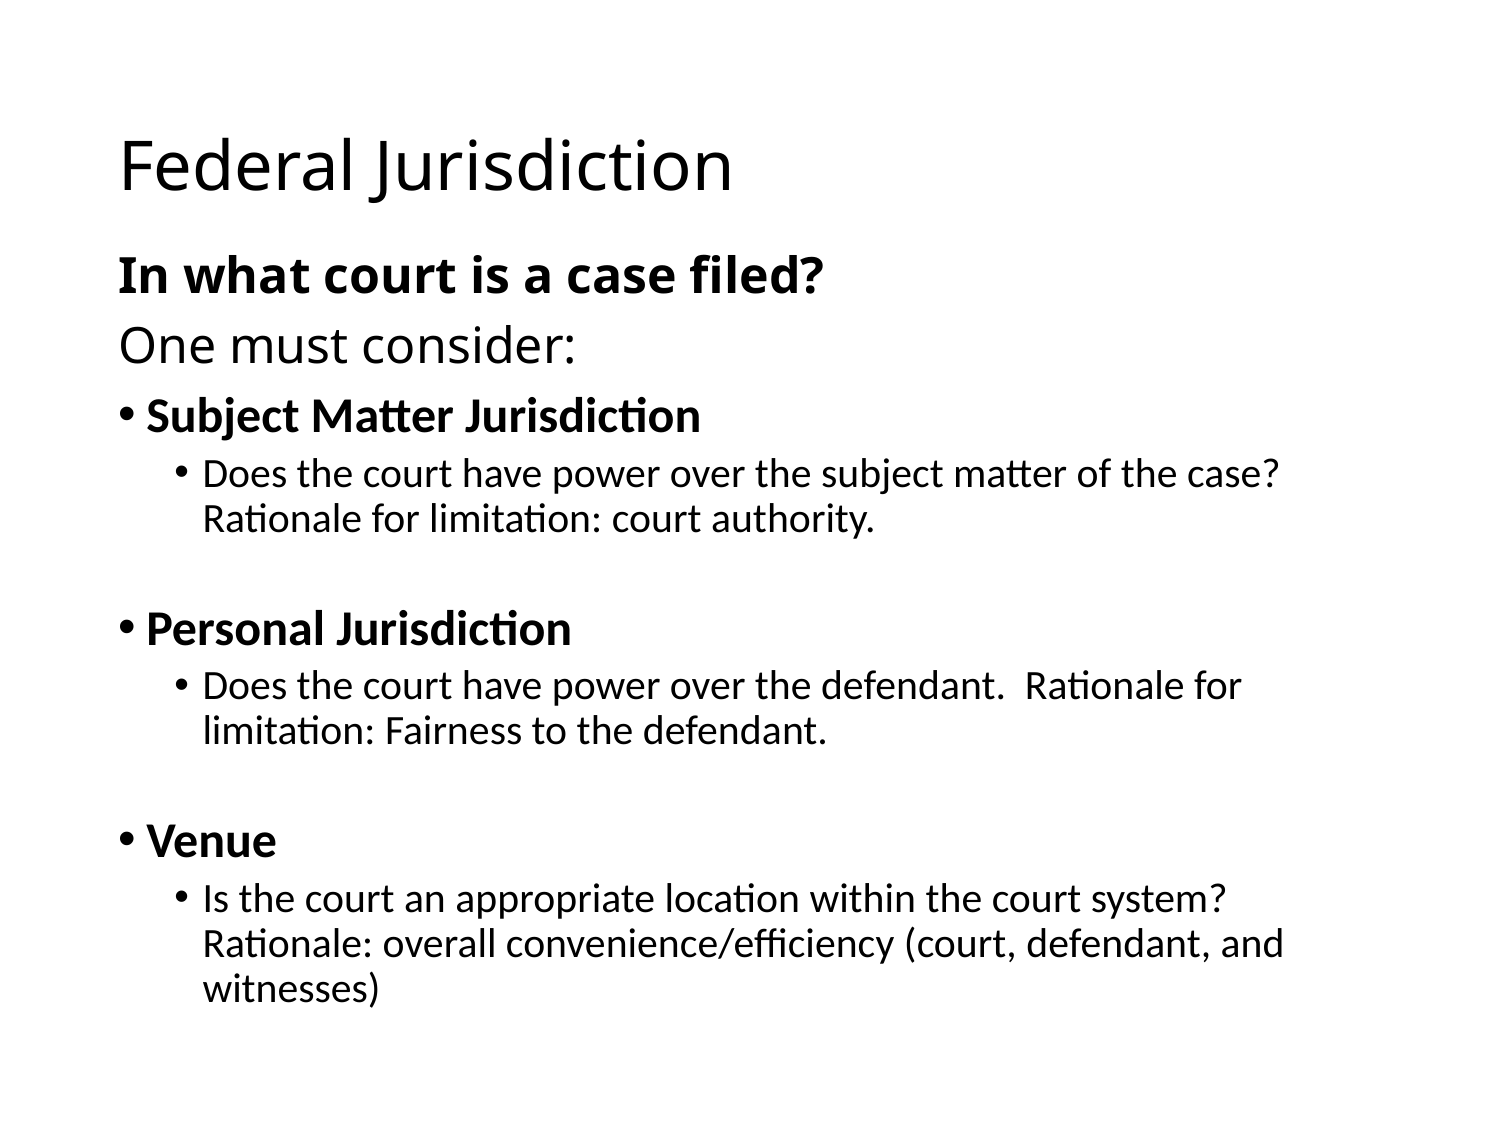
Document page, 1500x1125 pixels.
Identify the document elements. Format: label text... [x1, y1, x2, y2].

list In what court is a case filed? One must consider: Subject Matter Jurisdiction Does the court have power over the subject matter of the case? Rationale for limitation: court authority. Personal Jurisdiction Does the court have power over the defendant. Rationale for limitation: Fairness to the defendant. Venue Is the court an appropriate location within the court system? Rationale: overall convenience/efficiency (court, defendant, and witnesses) [102, 242, 1398, 1014]
title Federal Jurisdiction [102, 59, 1398, 242]
